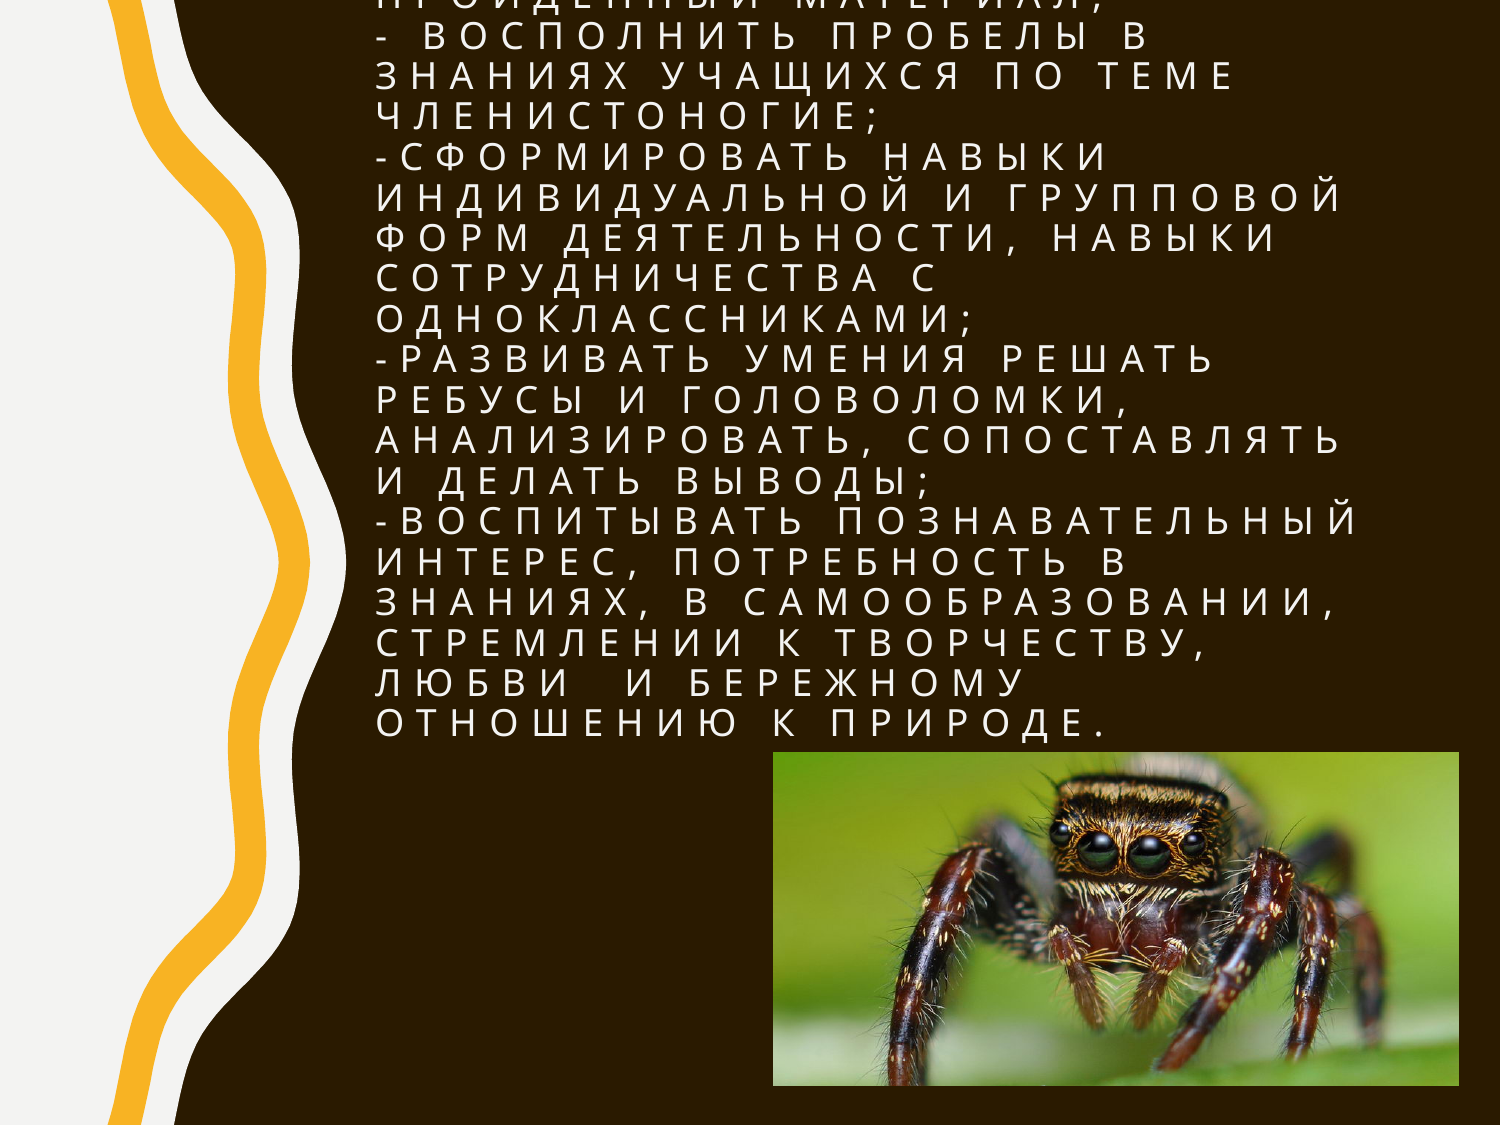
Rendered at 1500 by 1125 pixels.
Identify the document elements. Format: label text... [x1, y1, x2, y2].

picture [773, 752, 1459, 1086]
title Цели и задачи учебного занятия: -обобщить и закрепить пройденный материал, - восполнить пробелы в знаниях учащихся по теме членистоногие; -сформировать навыки индивидуальной и групповой форм деятельности, навыки сотрудничества с одноклассниками; -развивать умения решать ребусы и головоломки, анализировать, сопоставлять и делать выводы; -воспитывать познавательный интерес, потребность в знаниях, в самообразовании, стремлении к творчеству, любви и бережному отношению к природе. [360, 0, 1424, 753]
